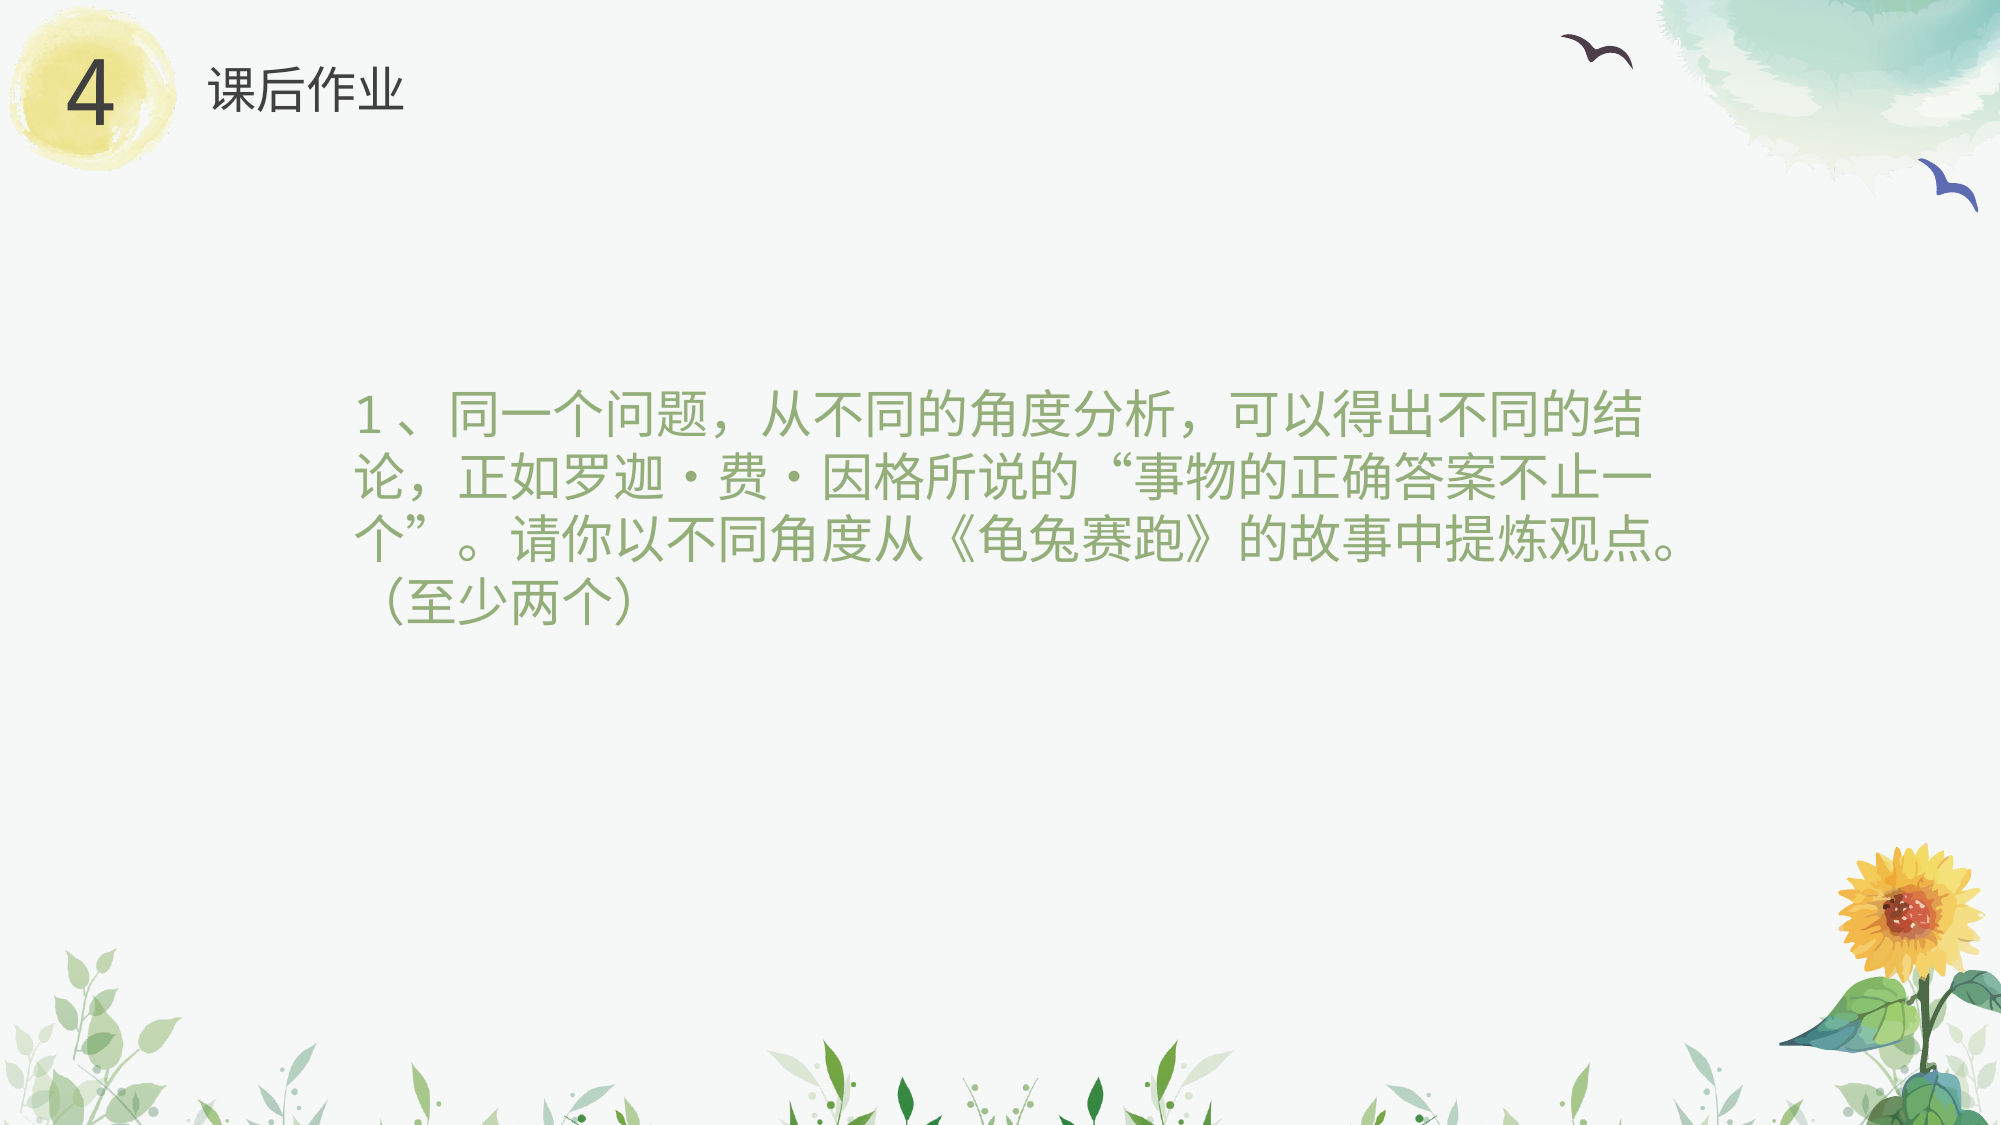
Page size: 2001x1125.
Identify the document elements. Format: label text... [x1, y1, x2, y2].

text_box 课后作业 [191, 51, 755, 127]
picture [8, 4, 177, 171]
text_box [1560, 34, 1632, 69]
picture [1632, 0, 2000, 198]
text_box [1966, 198, 1979, 213]
text_box 1、同一个问题，从不同的角度分析，可以得出不同的结论，正如罗迦•费•因格所说的“事物的正确答案不止一个”。请你以不同角度从《龟兔赛跑》的故事中提炼观点。（至少两个） [338, 374, 1676, 640]
picture [0, 842, 2001, 1125]
